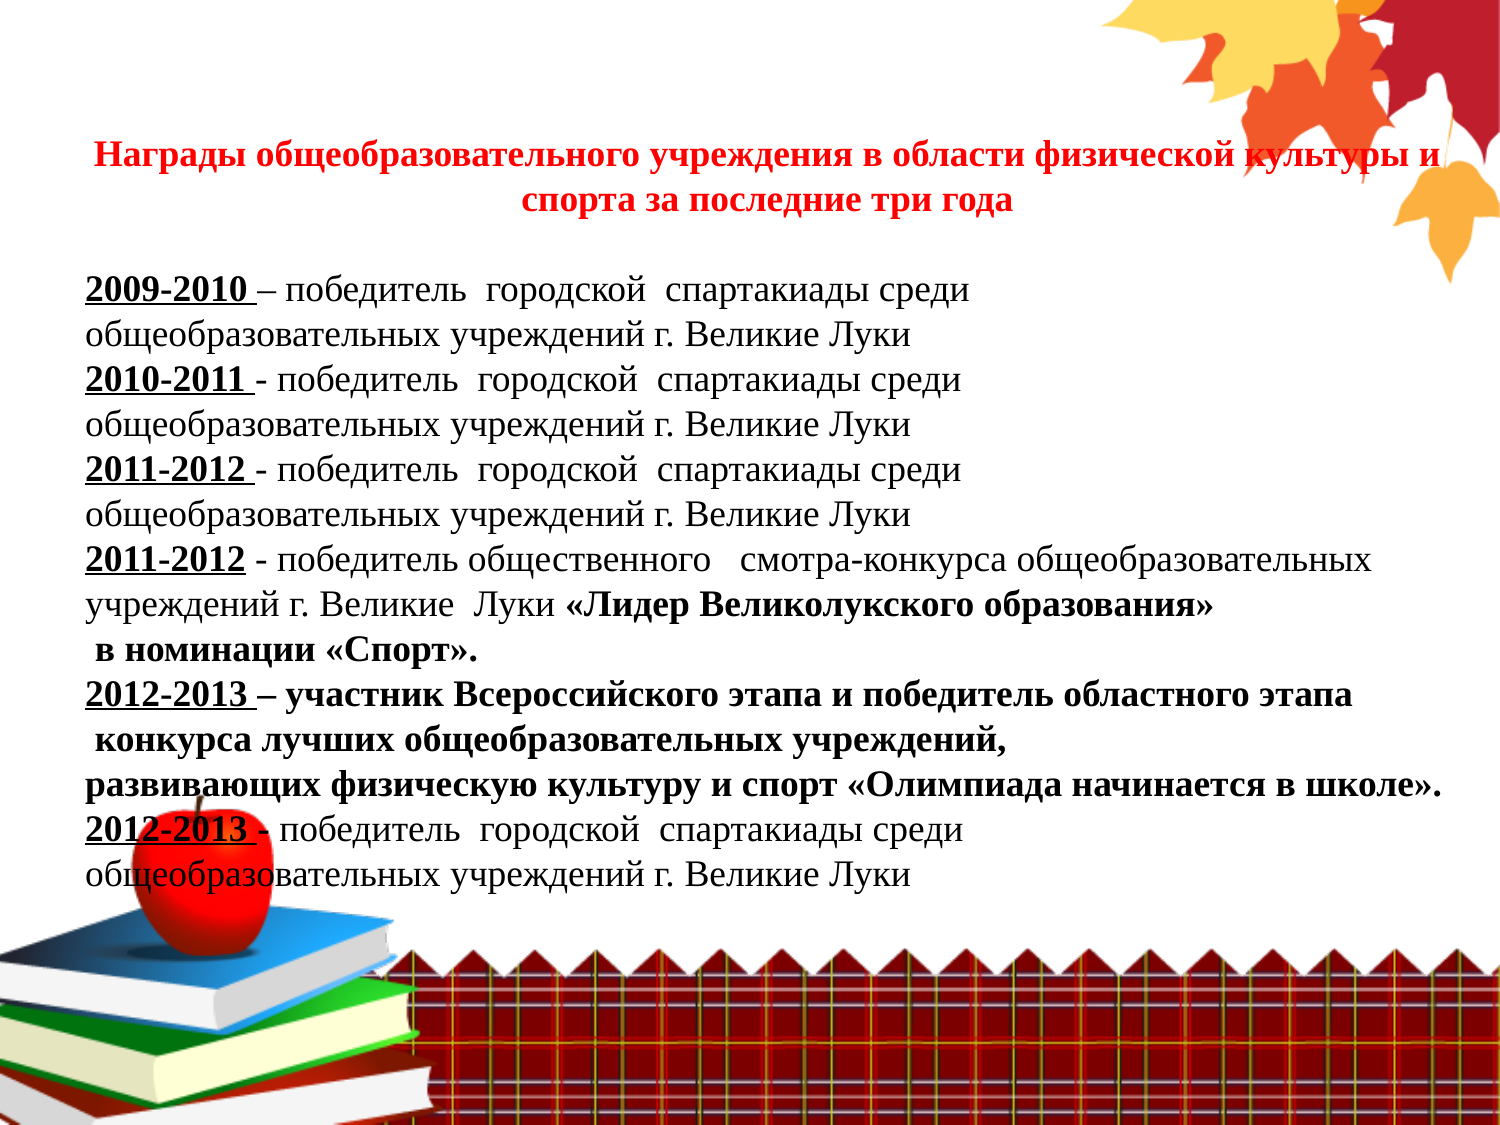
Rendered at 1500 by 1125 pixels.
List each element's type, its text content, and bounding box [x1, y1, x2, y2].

text_box Награды общеобразовательного учреждения в области физической культуры и спорта за последние три года 2009-2010 – победитель городской спартакиады среди общеобразовательных учреждений г. Великие Луки 2010-2011 - победитель городской спартакиады среди общеобразовательных учреждений г. Великие Луки 2011-2012 - победитель городской спартакиады среди общеобразовательных учреждений г. Великие Луки 2011-2012 - победитель общественного смотра-конкурса общеобразовательных учреждений г. Великие Луки «Лидер Великолукского образования» в номинации «Спорт». 2012-2013 – участник Всероссийского этапа и победитель областного этапа конкурса лучших общеобразовательных учреждений, развивающих физическую культуру и спорт «Олимпиада начинается в школе». 2012-2013 - победитель городской спартакиады среди общеобразовательных учреждений г. Великие Луки [70, 121, 1465, 901]
picture [0, 0, 1500, 1125]
